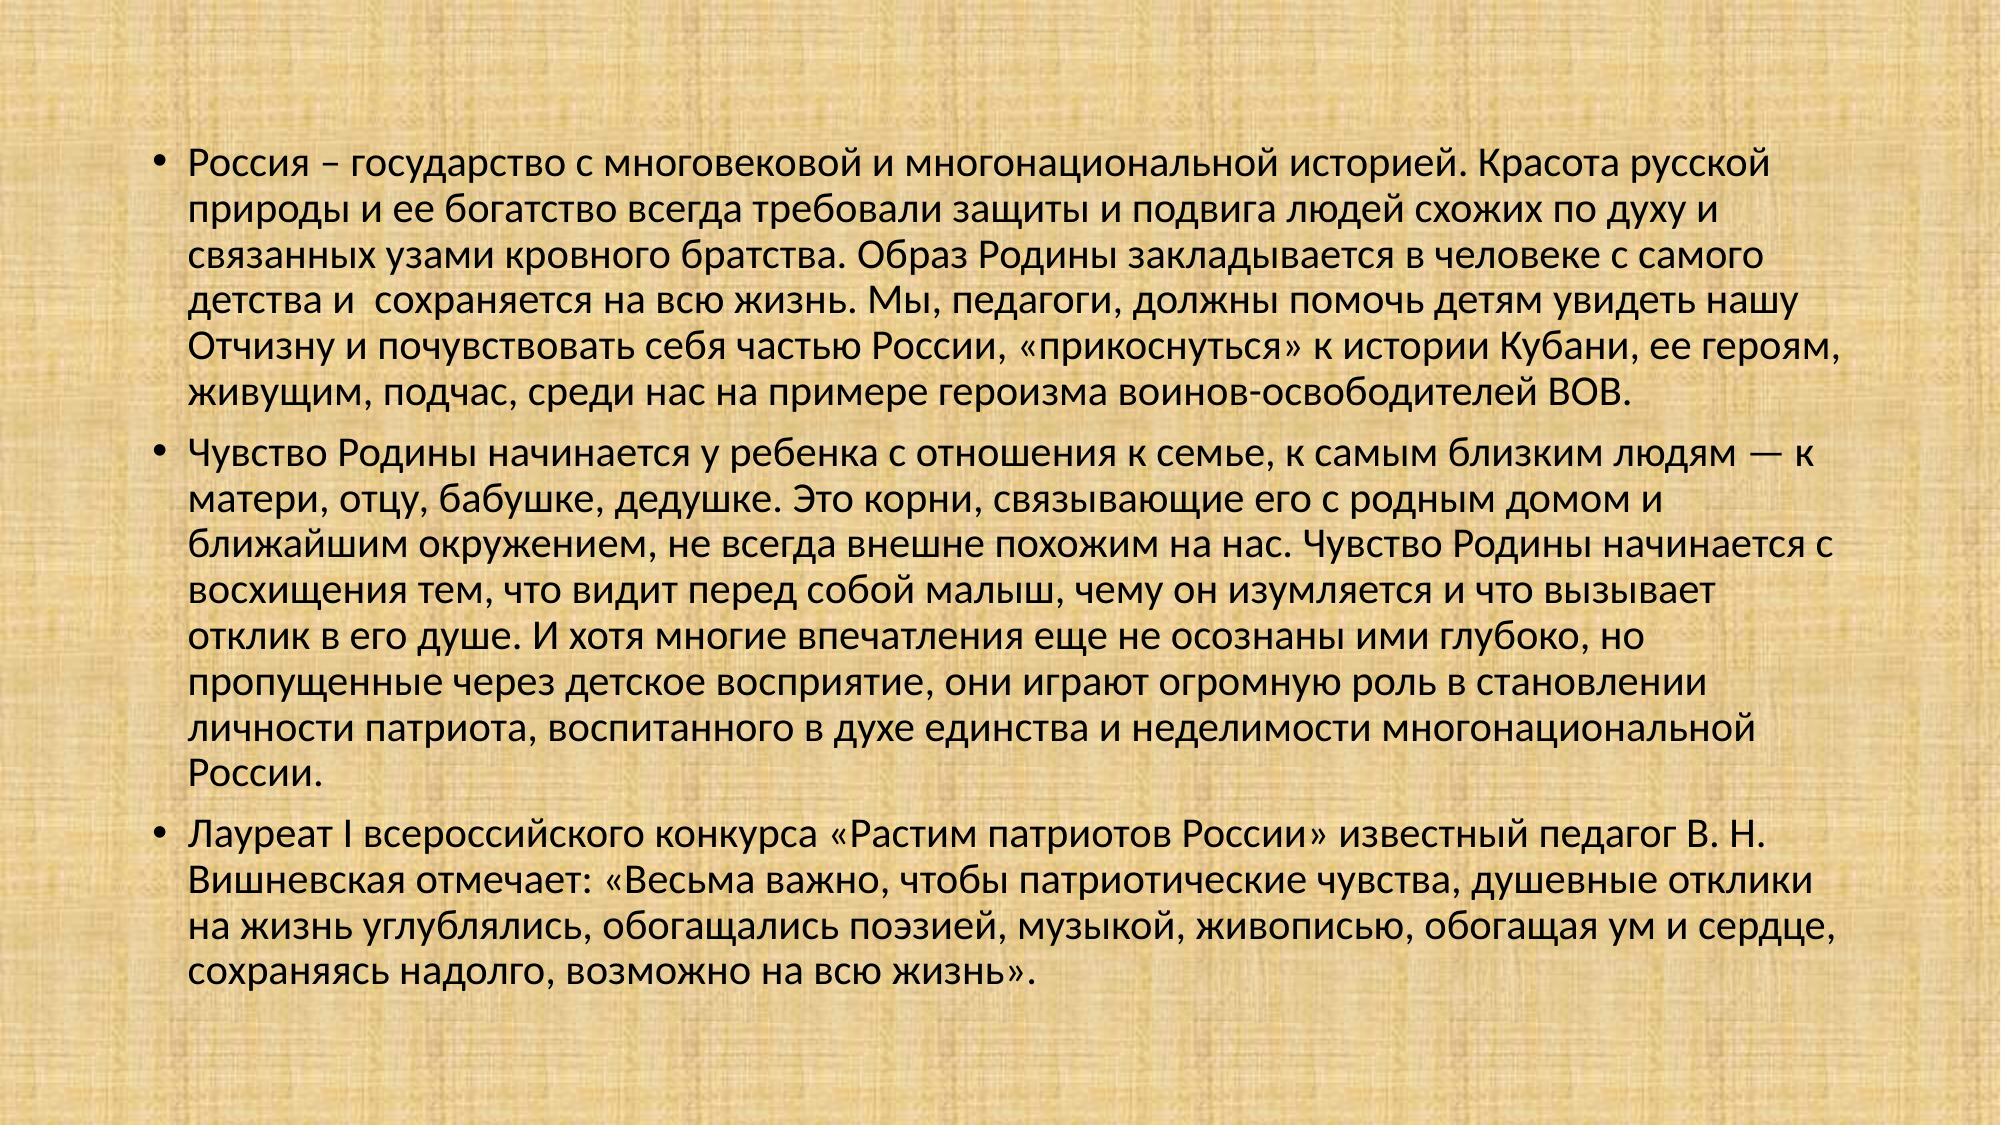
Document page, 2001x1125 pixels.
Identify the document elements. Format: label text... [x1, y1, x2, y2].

list Россия – государство с многовековой и многонациональной историей. Красота русской природы и ее богатство всегда требовали защиты и подвига людей схожих по духу и связанных узами кровного братства. Образ Родины закладывается в человеке с самого детства и сохраняется на всю жизнь. Мы, педагоги, должны помочь детям увидеть нашу Отчизну и почувствовать себя частью России, «прикоснуться» к истории Кубани, ее героям, живущим, подчас, среди нас на примере героизма воинов-освободителей ВОВ. Чувство Родины начинается у ребенка с отношения к семье, к самым близким людям — к матери, отцу, бабушке, дедушке. Это корни, связывающие его с родным домом и ближайшим окружением, не всегда внешне похожим на нас. Чувство Родины начинается с восхищения тем, что видит перед собой малыш, чему он изумляется и что вызывает отклик в его душе. И хотя многие впечатления еще не осознаны ими глубоко, но пропущенные через детское восприятие, они играют огромную роль в становлении личности патриота, воспитанного в духе единства и неделимости многонациональной России. Лауреат I всероссийского конкурса «Растим патриотов России» известный педагог В. Н. Вишневская отмечает: «Весьма важно, чтобы патриотические чувства, душевные отклики на жизнь углублялись, обогащались поэзией, музыкой, живописью, обогащая ум и сердце, сохраняясь надолго, возможно на всю жизнь». [137, 132, 1863, 1014]
picture [0, 0, 2001, 1125]
